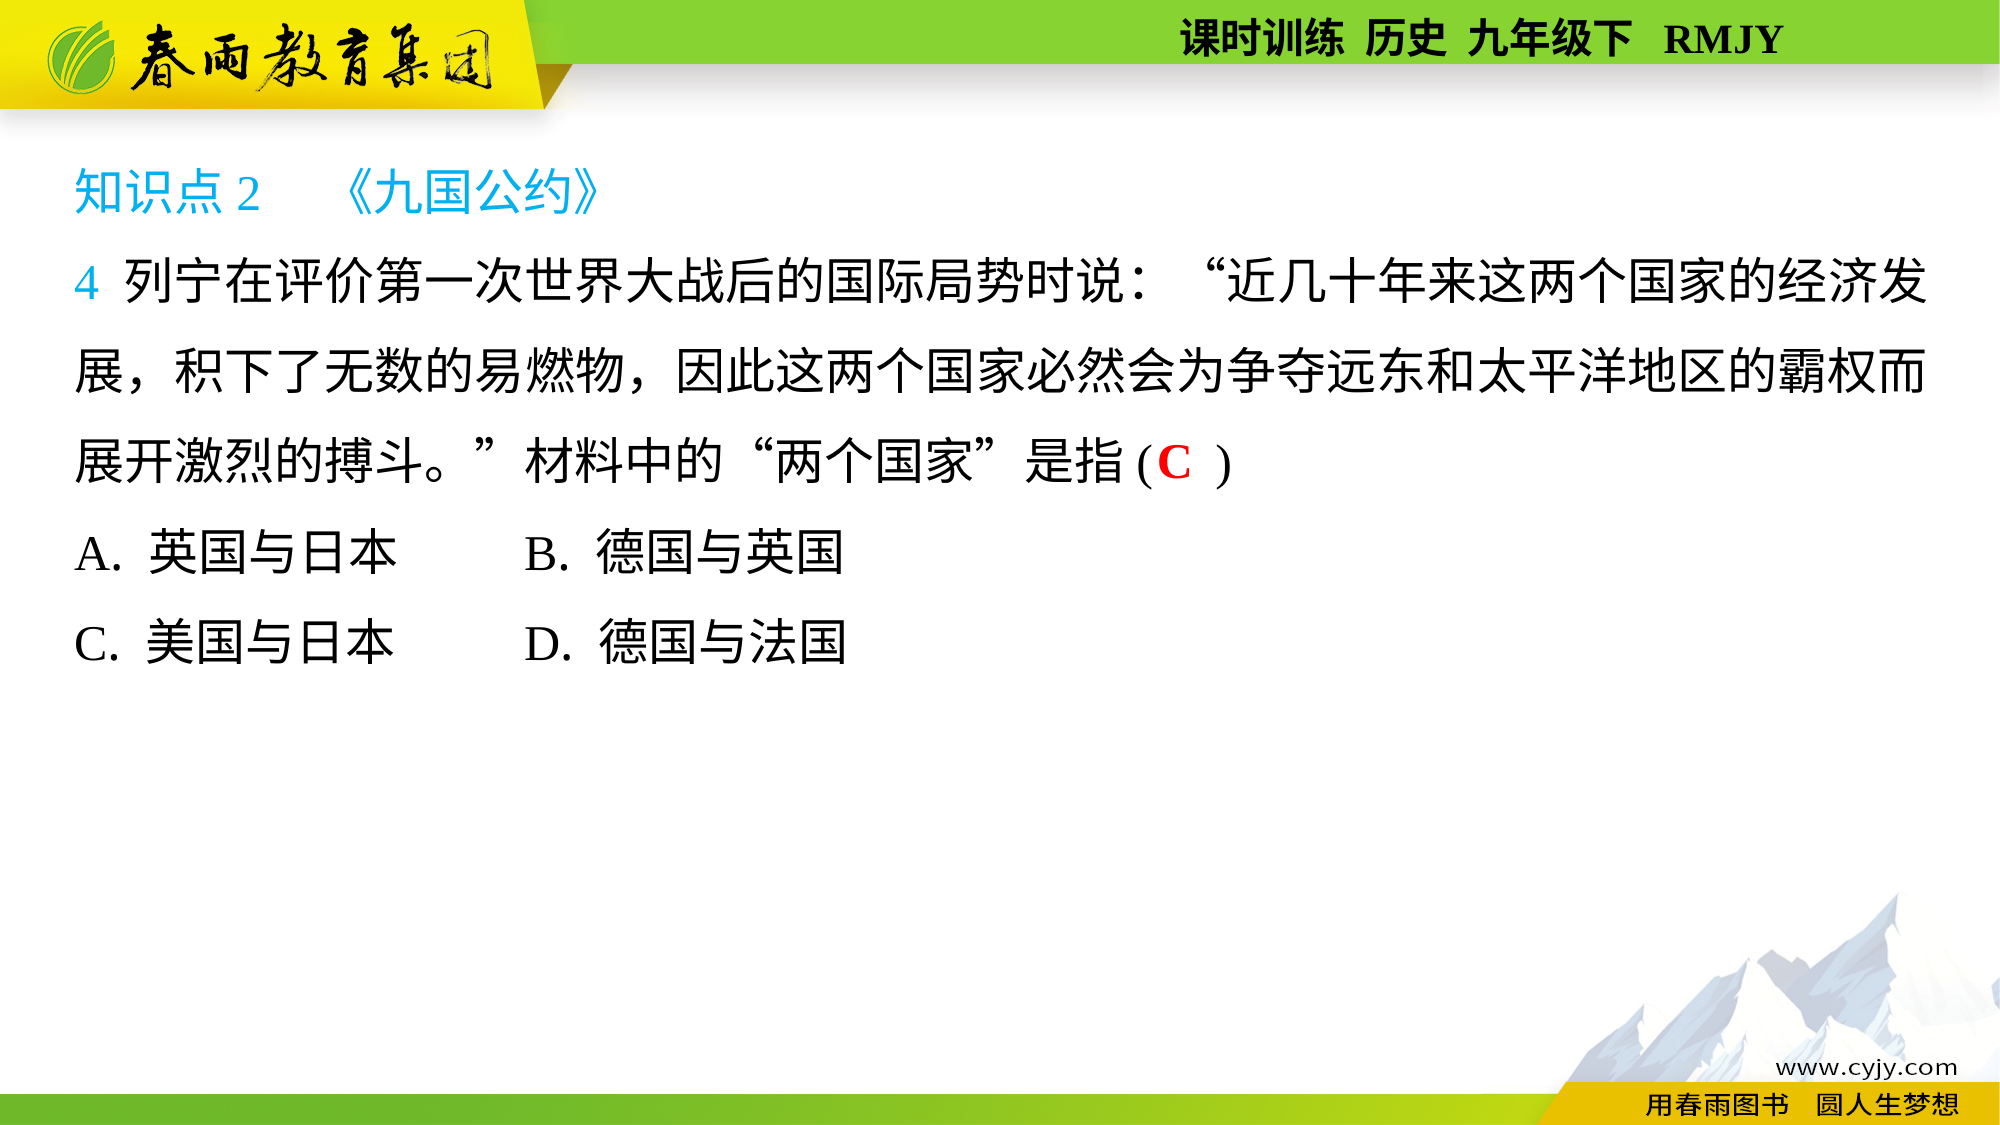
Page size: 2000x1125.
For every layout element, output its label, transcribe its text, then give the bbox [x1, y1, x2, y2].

list 知识点2 《九国公约》 4 列宁在评价第一次世界大战后的国际局势时说：“近几十年来这两个国家的经济发展，积下了无数的易燃物，因此这两个国家必然会为争夺远东和太平洋地区的霸权而展开激烈的搏斗。”材料中的“两个国家”是指( ) A. 英国与日本 B. 德国与英国 C. 美国与日本 D. 德国与法国 [59, 122, 1944, 683]
text_box C [1142, 420, 1208, 496]
picture [0, 0, 2000, 1125]
